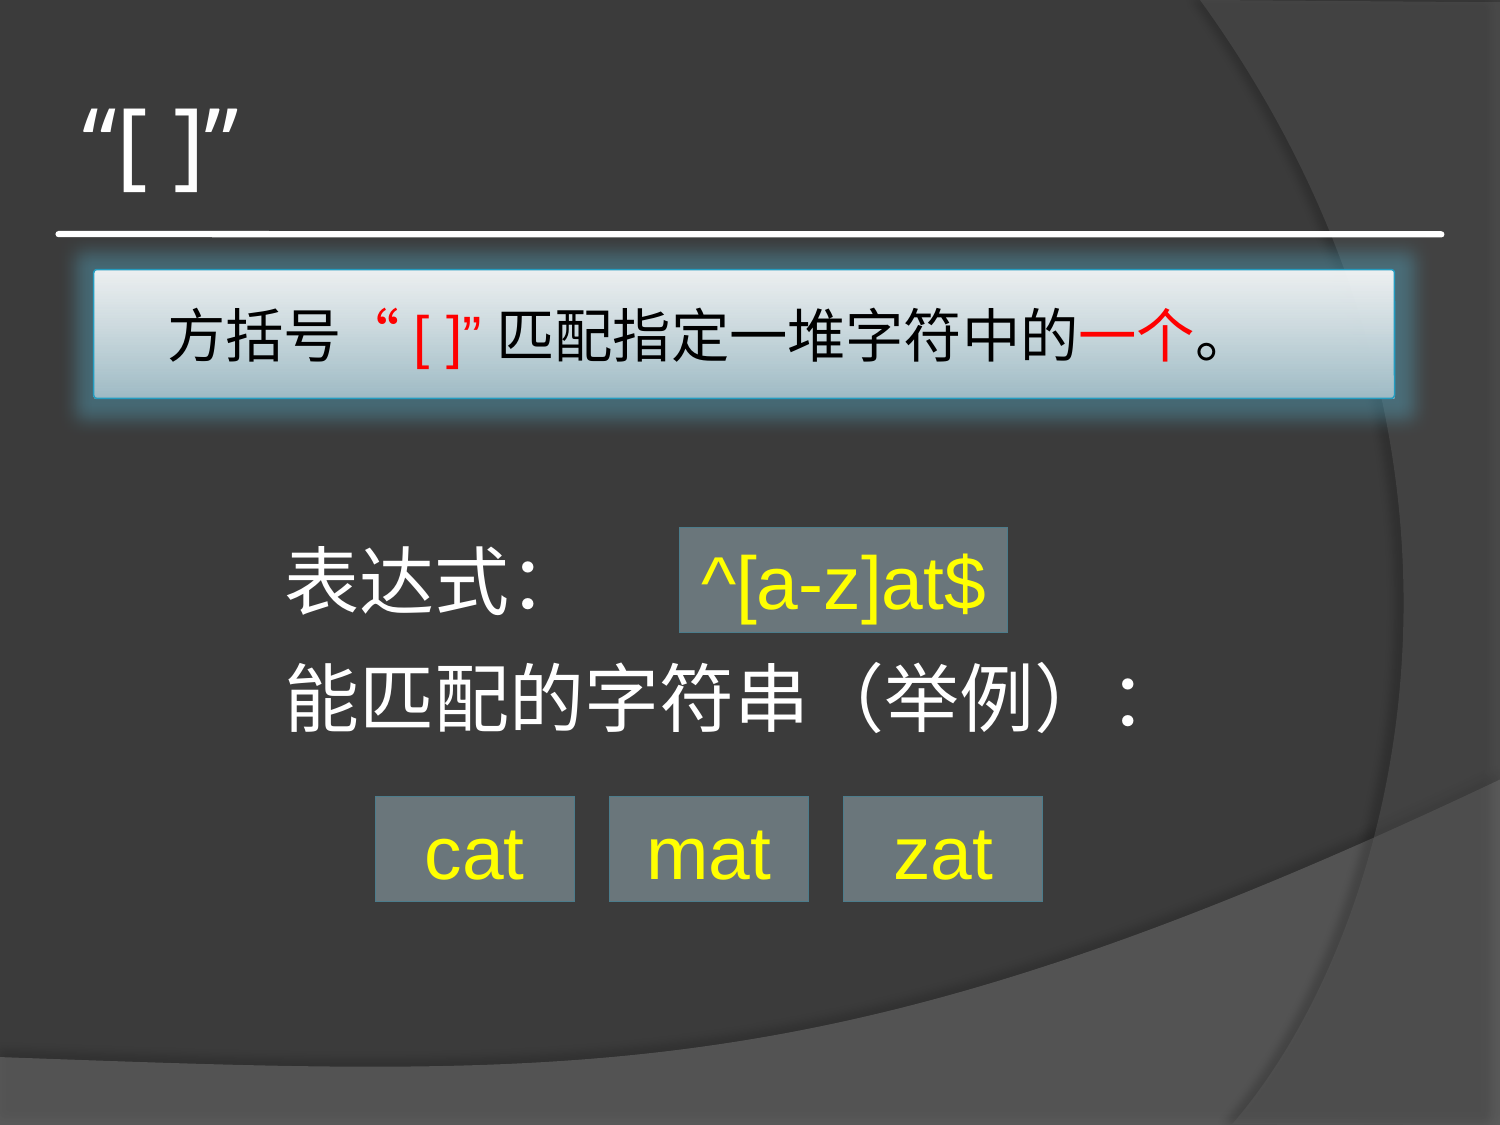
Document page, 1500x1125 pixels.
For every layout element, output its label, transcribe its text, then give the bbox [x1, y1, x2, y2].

text_box 表达式： [269, 527, 610, 633]
text_box mat [609, 796, 809, 902]
text_box ^[a-z]at$ [679, 527, 1008, 633]
text_box cat [375, 796, 575, 902]
text_box 能匹配的字符串（举例）： [269, 644, 1172, 750]
text_box 方括号“[ ]”匹配指定一堆字符中的一个。 [152, 291, 1325, 377]
title “[ ]” [75, 45, 1300, 225]
text_box [92, 268, 1396, 400]
text_box zat [843, 796, 1043, 902]
